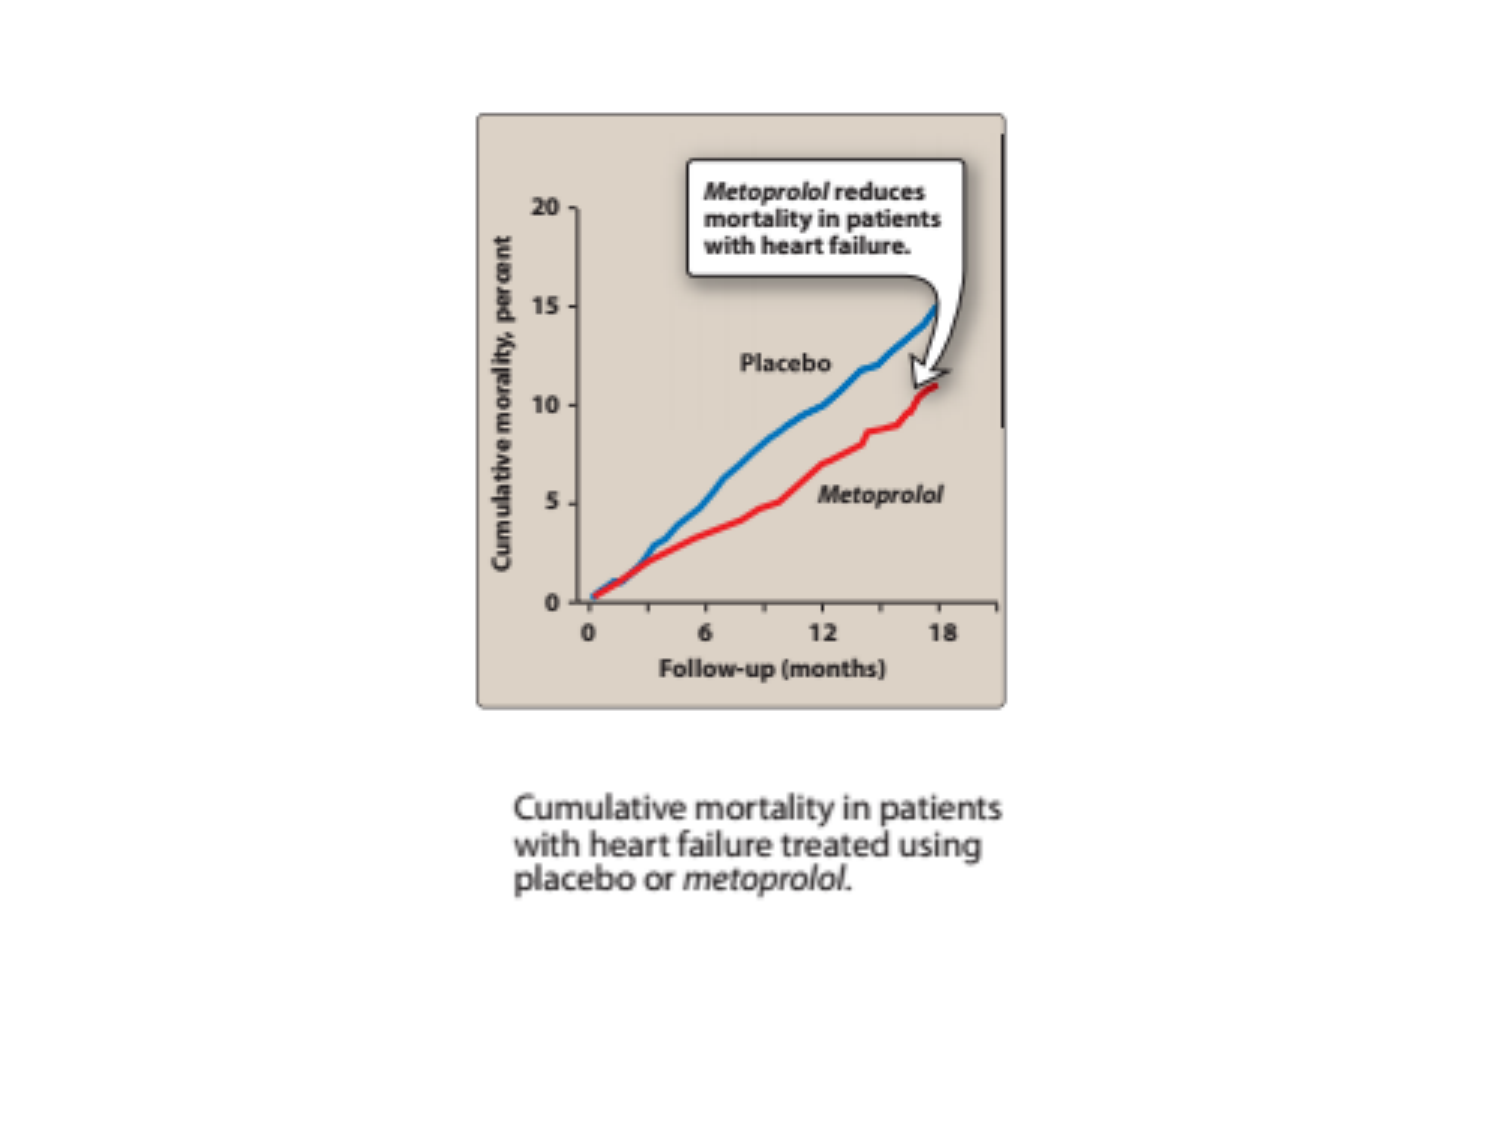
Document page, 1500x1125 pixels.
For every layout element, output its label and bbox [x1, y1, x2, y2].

picture [506, 787, 1017, 926]
picture [462, 99, 1017, 726]
